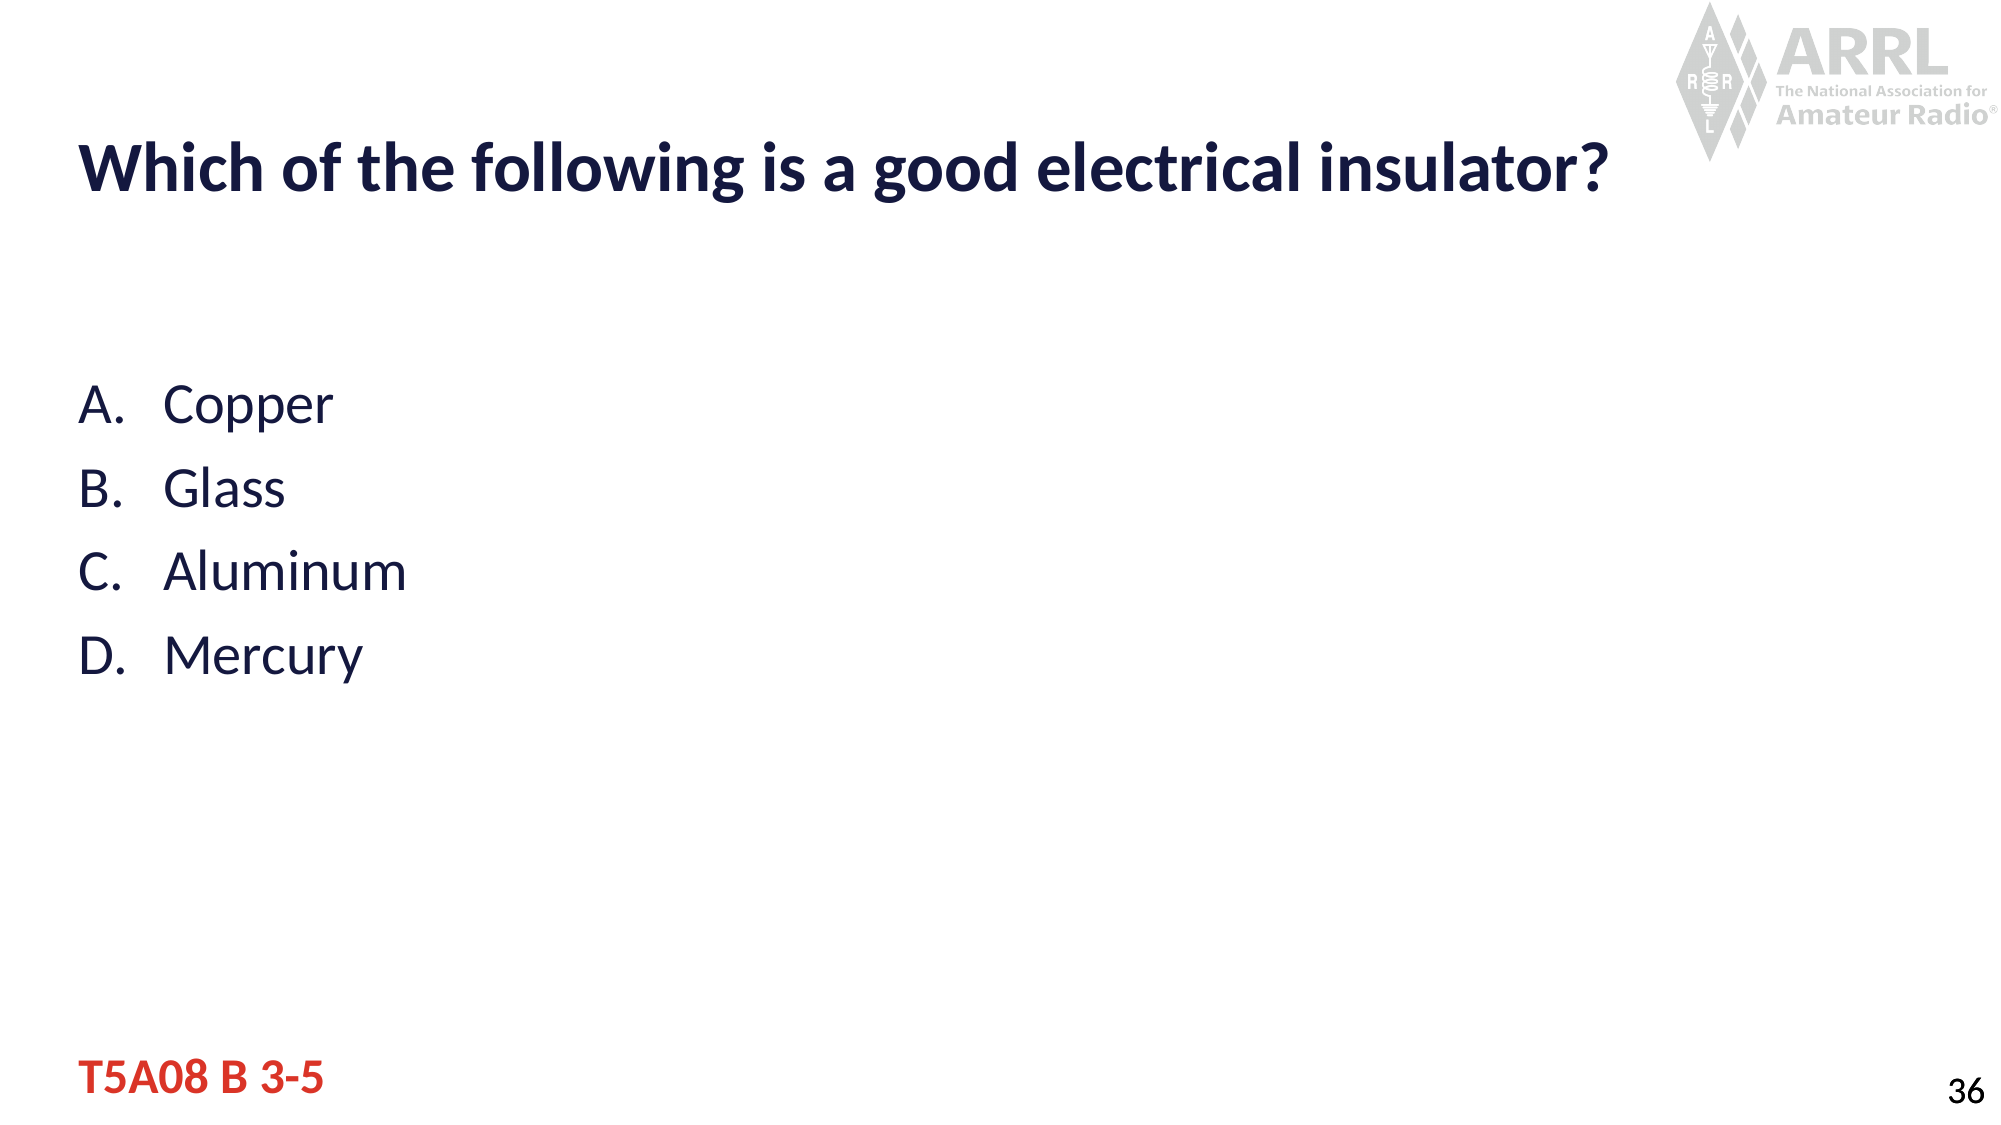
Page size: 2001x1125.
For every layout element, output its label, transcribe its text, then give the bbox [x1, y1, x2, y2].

picture [1674, 0, 2000, 164]
list Copper Glass Aluminum Mercury [63, 365, 1863, 989]
text_box T5A08 B 3-5 [63, 1036, 921, 1112]
title Which of the following is a good electrical insulator? [63, 59, 1863, 278]
